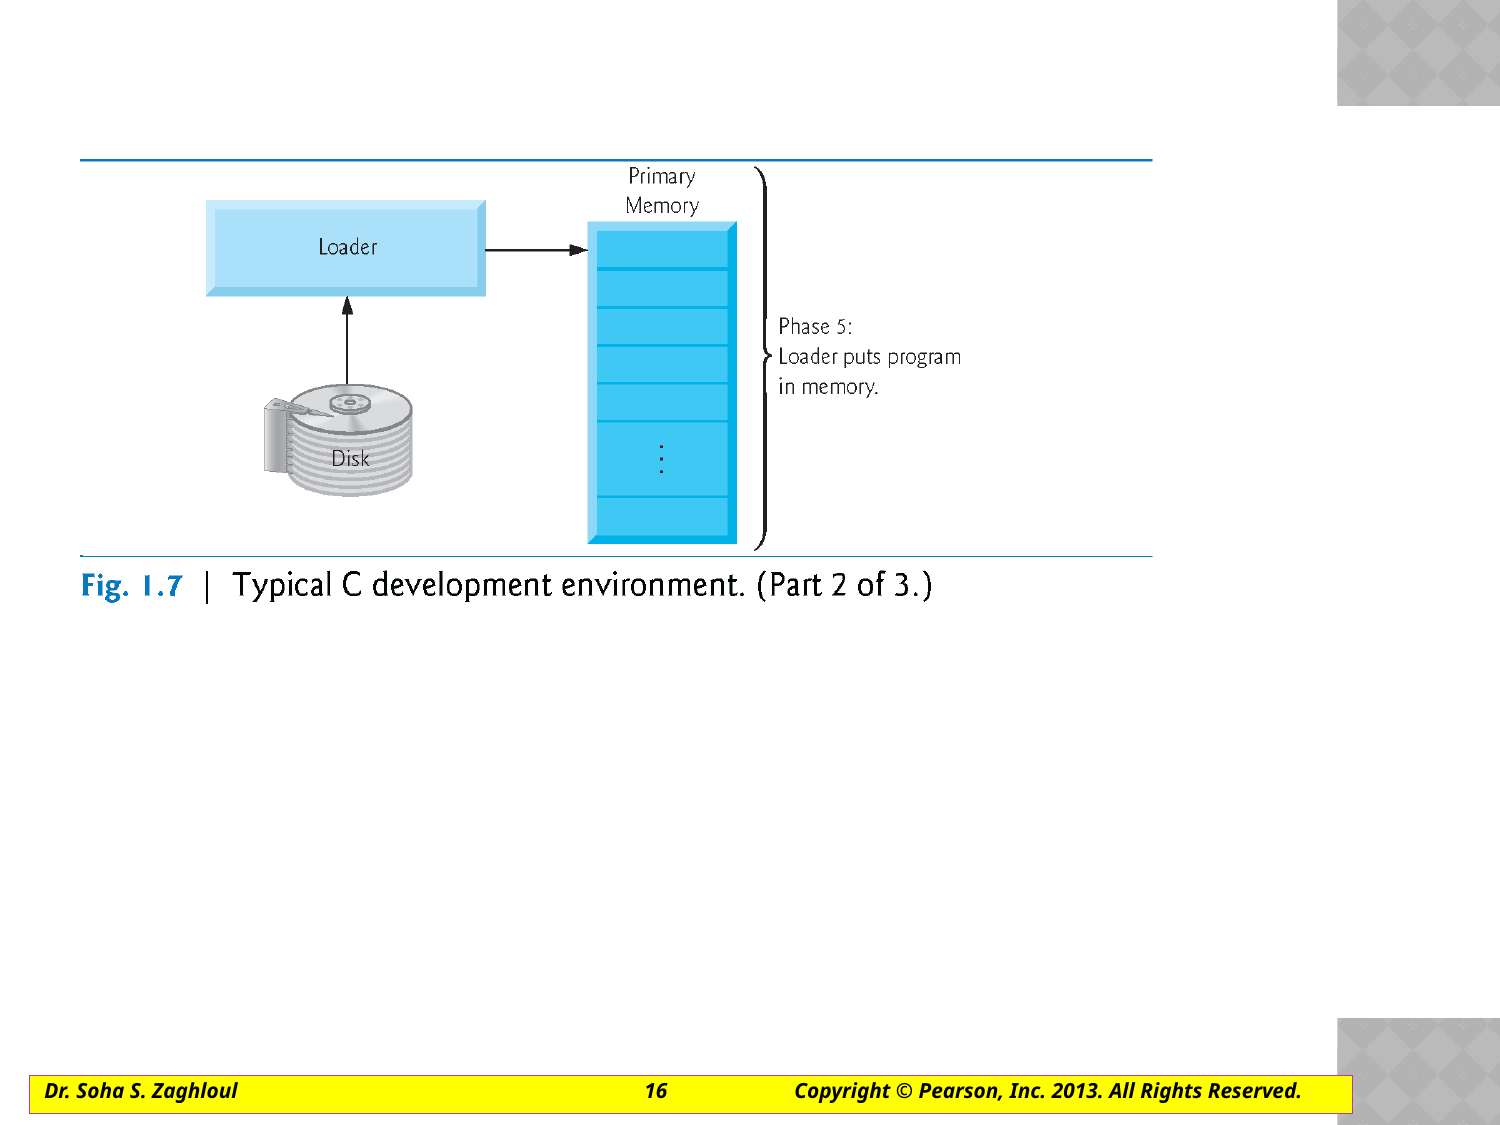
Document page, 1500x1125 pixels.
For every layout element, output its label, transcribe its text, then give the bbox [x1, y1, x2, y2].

text_box Dr. Soha S. Zaghloul 16 Copyright © Pearson, Inc. 2013. All Rights Reserved. [29, 1075, 1353, 1114]
picture [0, 106, 1500, 1019]
